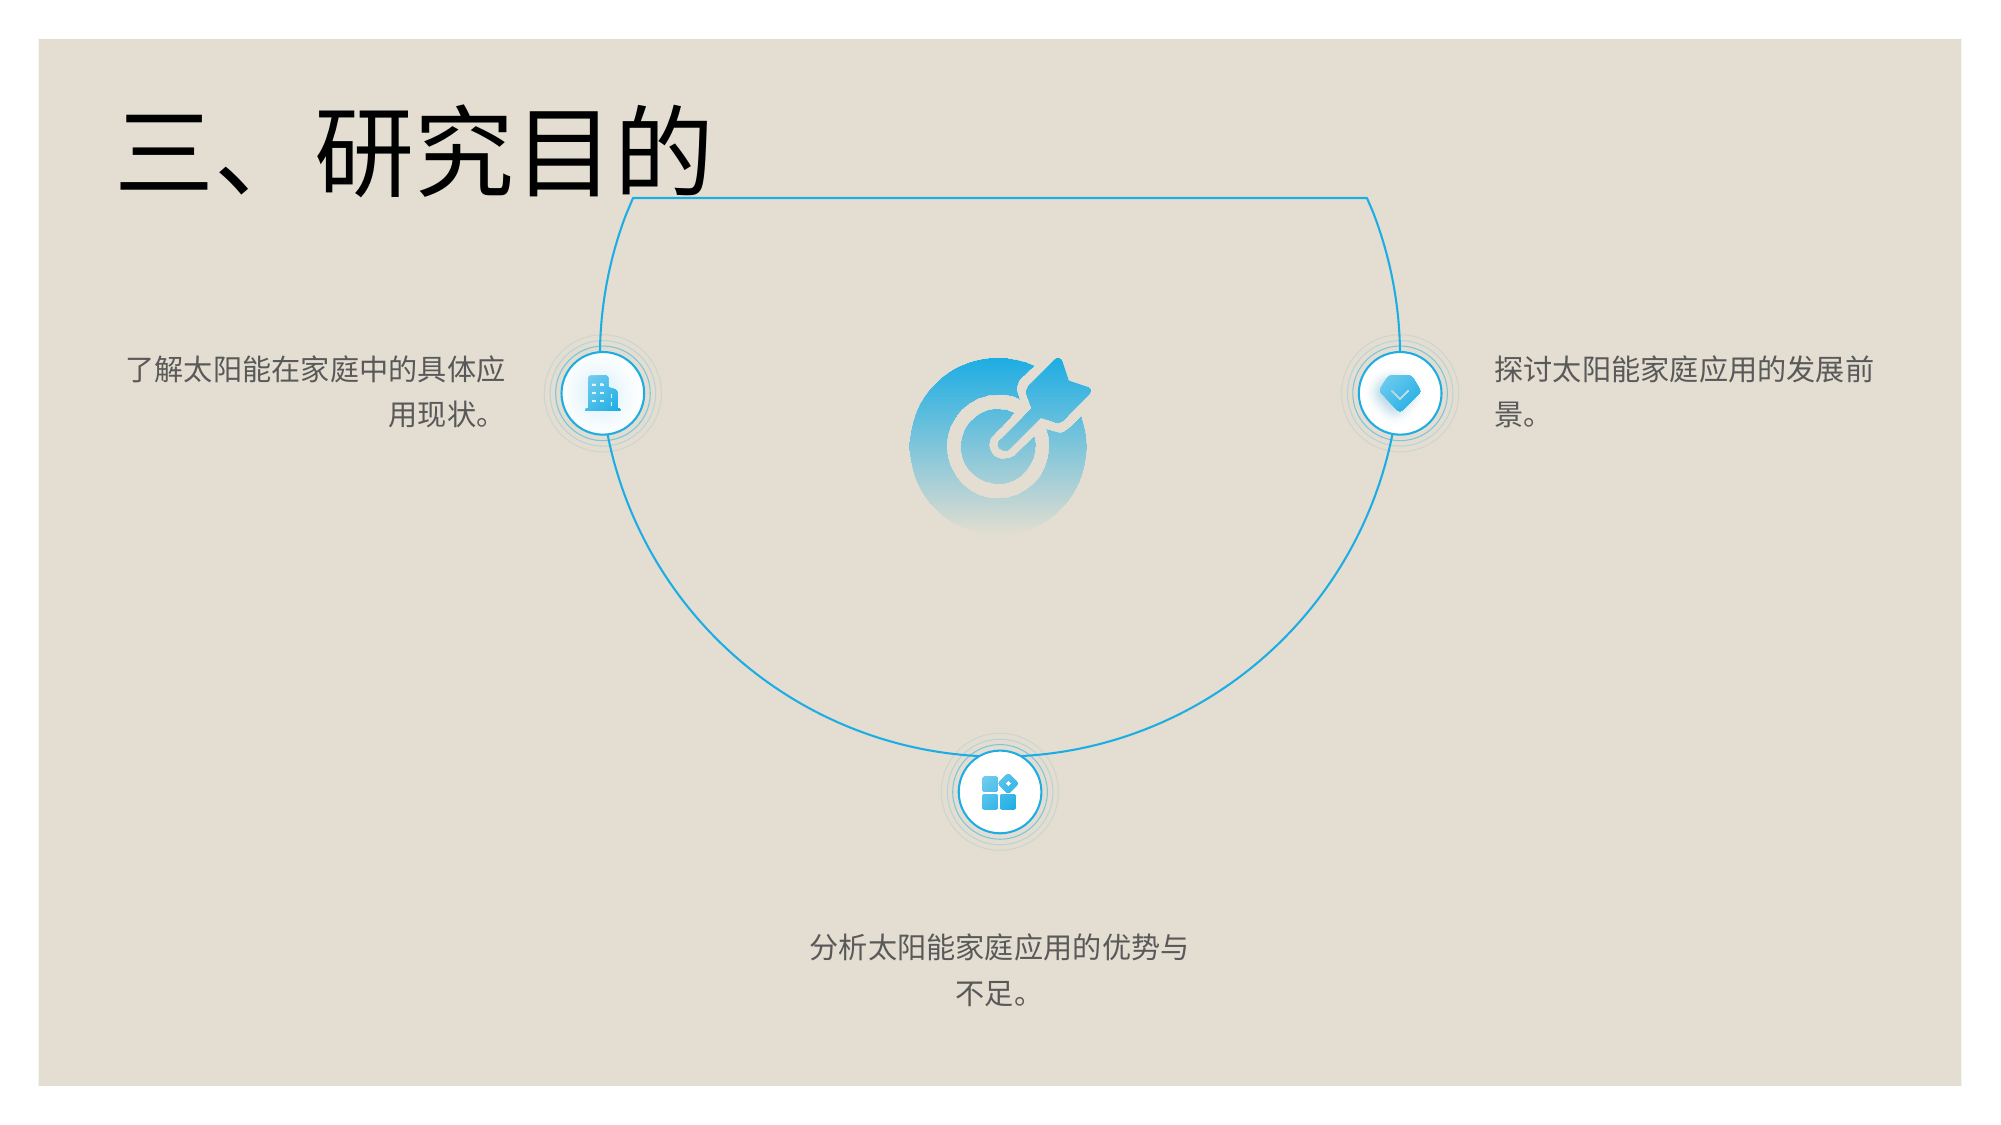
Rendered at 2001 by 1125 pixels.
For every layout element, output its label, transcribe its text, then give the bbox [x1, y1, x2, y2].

text_box [940, 732, 1060, 852]
text_box [1000, 794, 1016, 810]
text_box [491, 264, 1509, 905]
text_box [982, 794, 998, 810]
text_box [982, 774, 1018, 793]
text_box [543, 333, 663, 453]
text_box 了解太阳能在家庭中的具体应用现状。 [114, 340, 506, 513]
text_box [1340, 333, 1460, 453]
text_box [997, 357, 1091, 451]
text_box [610, 197, 1390, 264]
text_box 探讨太阳能家庭应用的发展前景。 [1494, 340, 1886, 513]
text_box 分析太阳能家庭应用的优势与不足。 [803, 919, 1196, 1092]
text_box [772, 267, 1228, 609]
text_box [1380, 375, 1421, 412]
text_box [585, 375, 621, 411]
text_box [909, 357, 1087, 535]
title 三、研究目的 [99, 99, 1900, 216]
